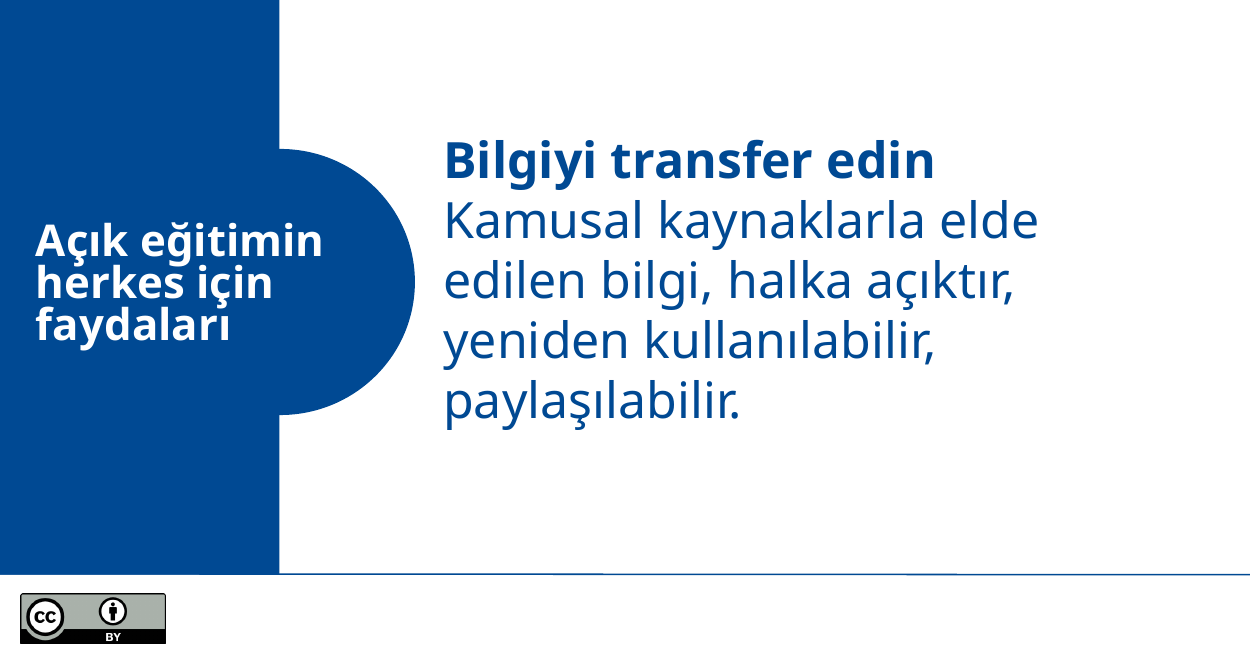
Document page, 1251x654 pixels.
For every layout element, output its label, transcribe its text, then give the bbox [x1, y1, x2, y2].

picture [20, 592, 166, 645]
text_box [0, 0, 280, 573]
text_box [0, 582, 1250, 654]
text_box Açık eğitimin herkes için faydaları [20, 207, 369, 364]
text_box [169, 148, 415, 416]
text_box Bilgiyi transfer edin Kamusal kaynaklarla elde edilen bilgi, halka açıktır, yeniden kullanılabilir, paylaşılabilir. [428, 113, 1178, 444]
